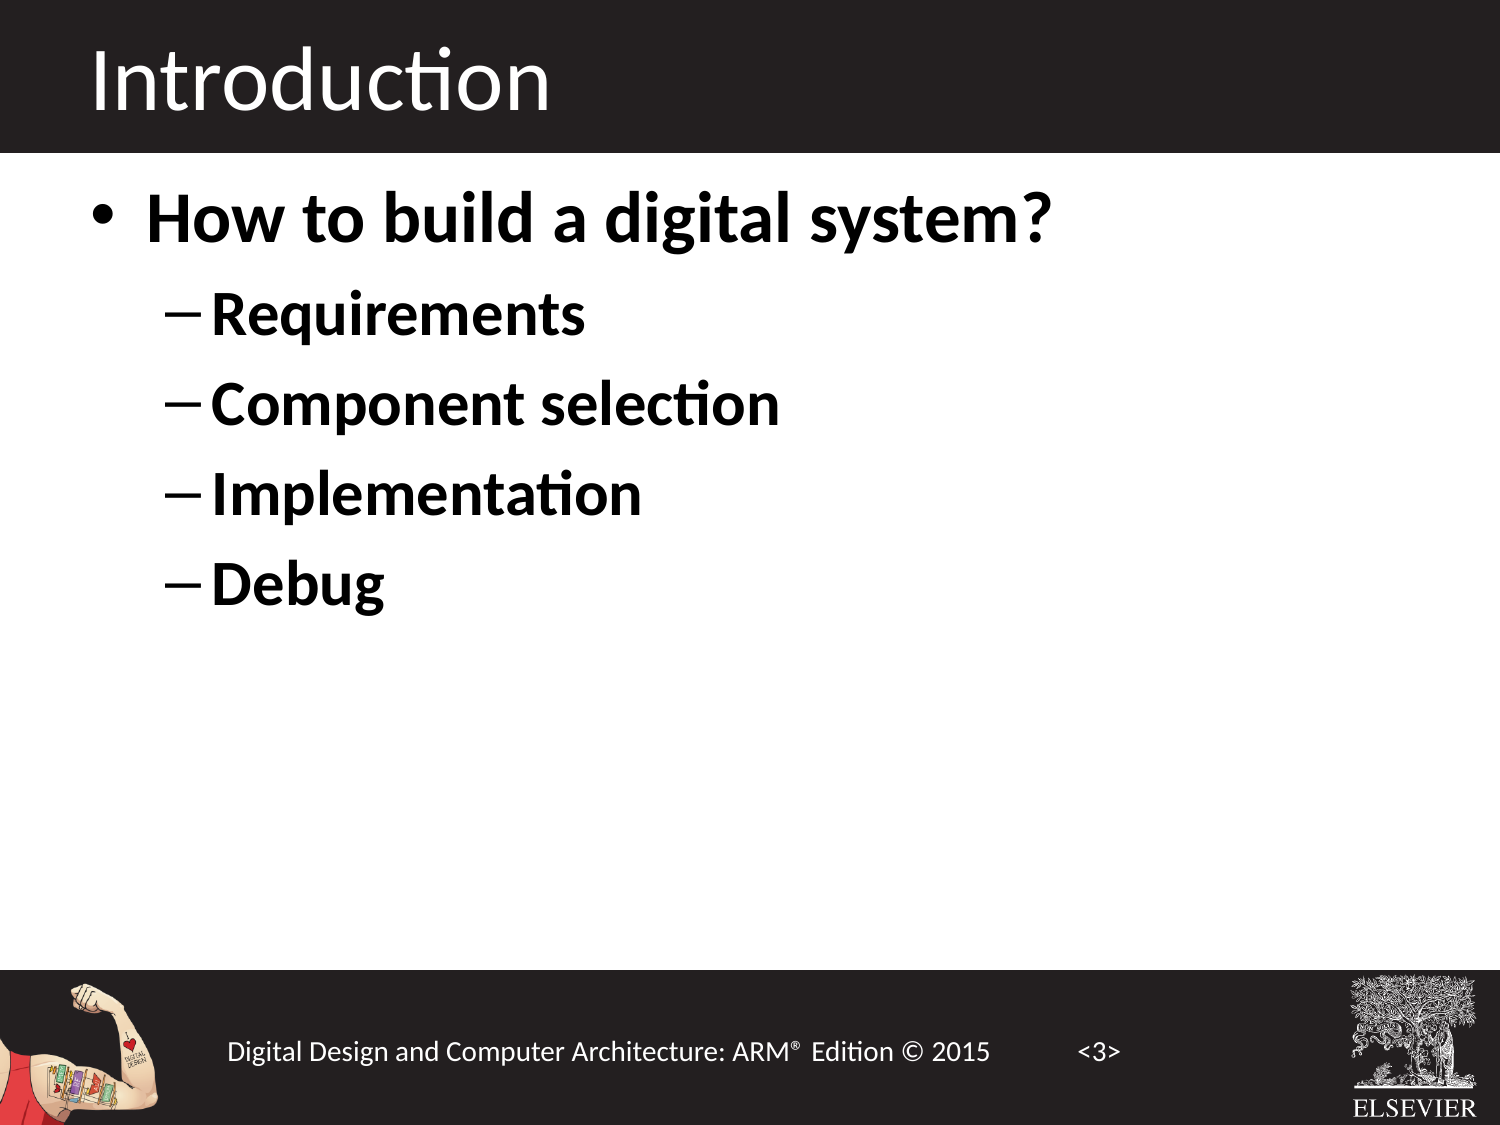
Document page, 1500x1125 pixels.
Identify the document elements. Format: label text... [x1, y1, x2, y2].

list How to build a digital system? Requirements Component selection Implementation Debug [75, 162, 1313, 975]
picture [1350, 974, 1477, 1117]
text_box Introduction [75, 11, 1375, 136]
picture [0, 979, 163, 1125]
